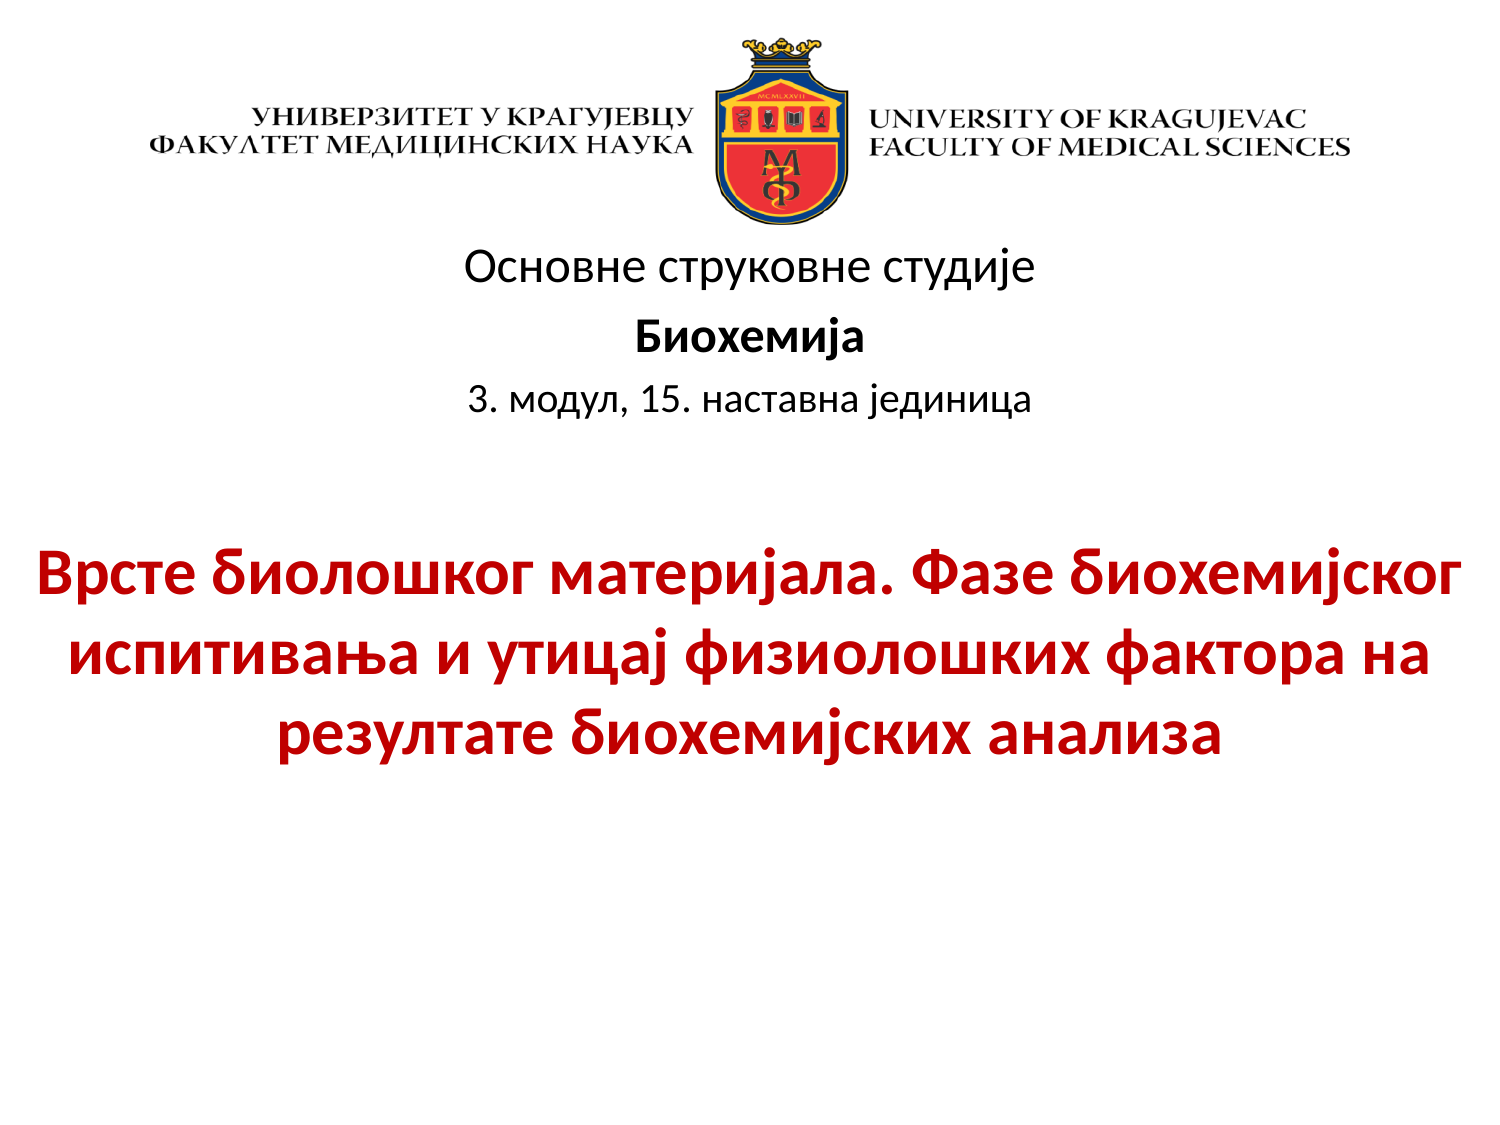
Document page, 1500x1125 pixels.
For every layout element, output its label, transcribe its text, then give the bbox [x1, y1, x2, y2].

picture [149, 37, 1351, 226]
subtitle Основне струковне студије Биохемија 3. модул, 15. наставна јединица Врсте биолошког материјала. Фазе биохемијског испитивања и утицај физиолошких фактора на резултате биохемијских анализа [0, 224, 1500, 1125]
